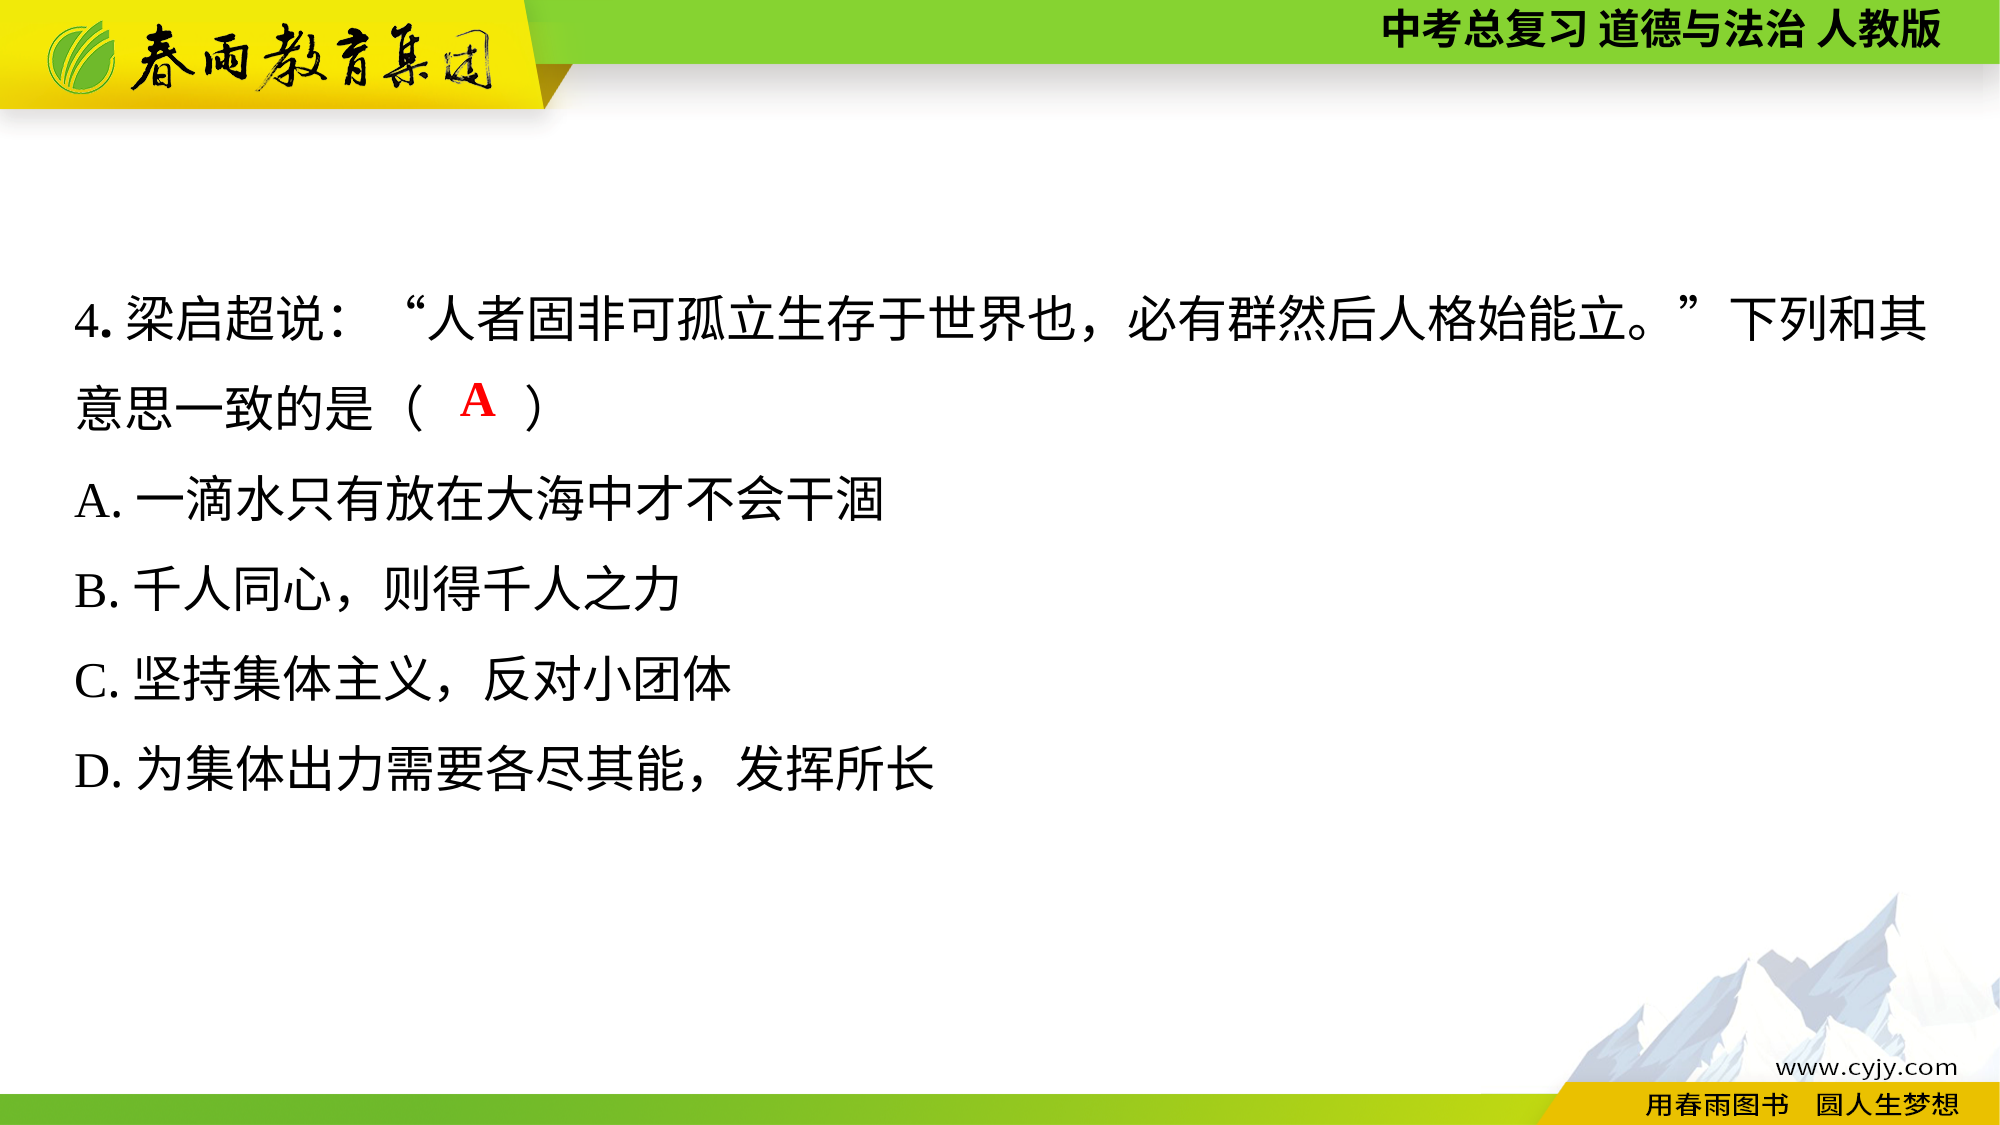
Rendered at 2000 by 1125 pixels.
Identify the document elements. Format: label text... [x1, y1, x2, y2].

list 4.梁启超说：“人者固非可孤立生存于世界也，必有群然后人格始能立。”下列和其意思一致的是（ ） A.一滴水只有放在大海中才不会干涸 B.千人同心，则得千人之力 C.坚持集体主义，反对小团体 D.为集体出力需要各尽其能，发挥所长 [59, 249, 1944, 799]
text_box A [445, 358, 511, 434]
picture [0, 0, 2000, 1125]
